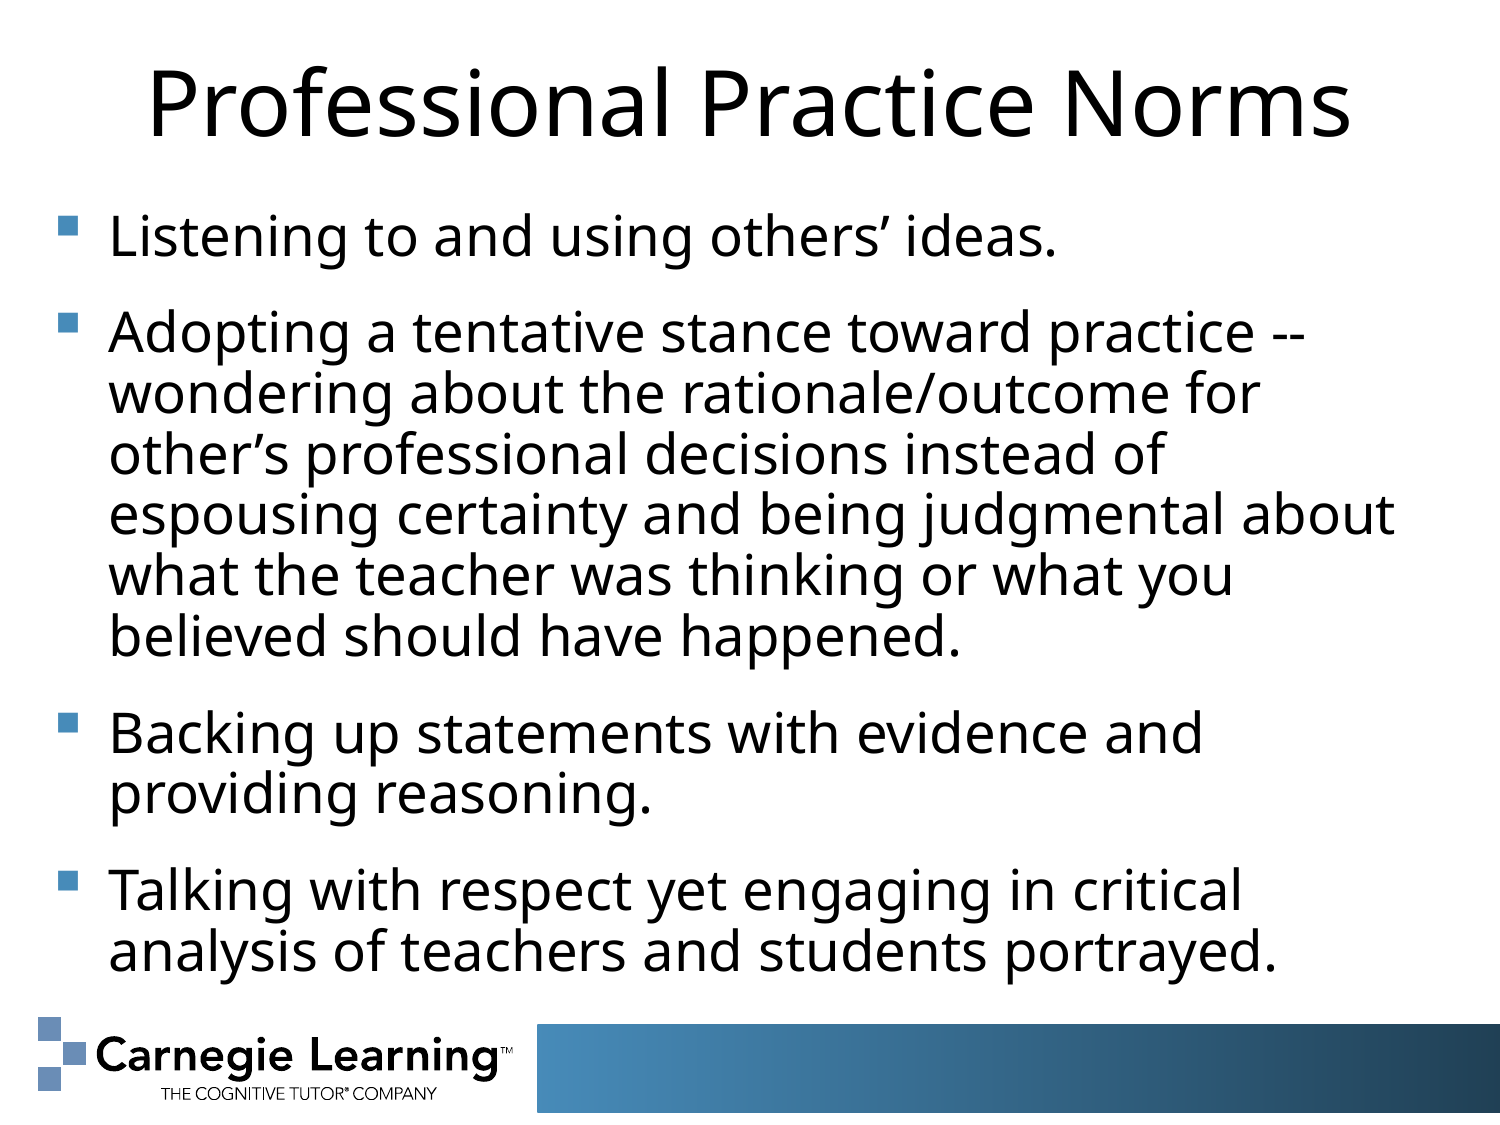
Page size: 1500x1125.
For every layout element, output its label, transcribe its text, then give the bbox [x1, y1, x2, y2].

list Listening to and using others’ ideas. Adopting a tentative stance toward practice -- wondering about the rationale/outcome for other’s professional decisions instead of espousing certainty and being judgmental about what the teacher was thinking or what you believed should have happened. Backing up statements with evidence and providing reasoning. Talking with respect yet engaging in critical analysis of teachers and students portrayed. [37, 199, 1463, 1029]
title Professional Practice Norms [37, 24, 1463, 176]
